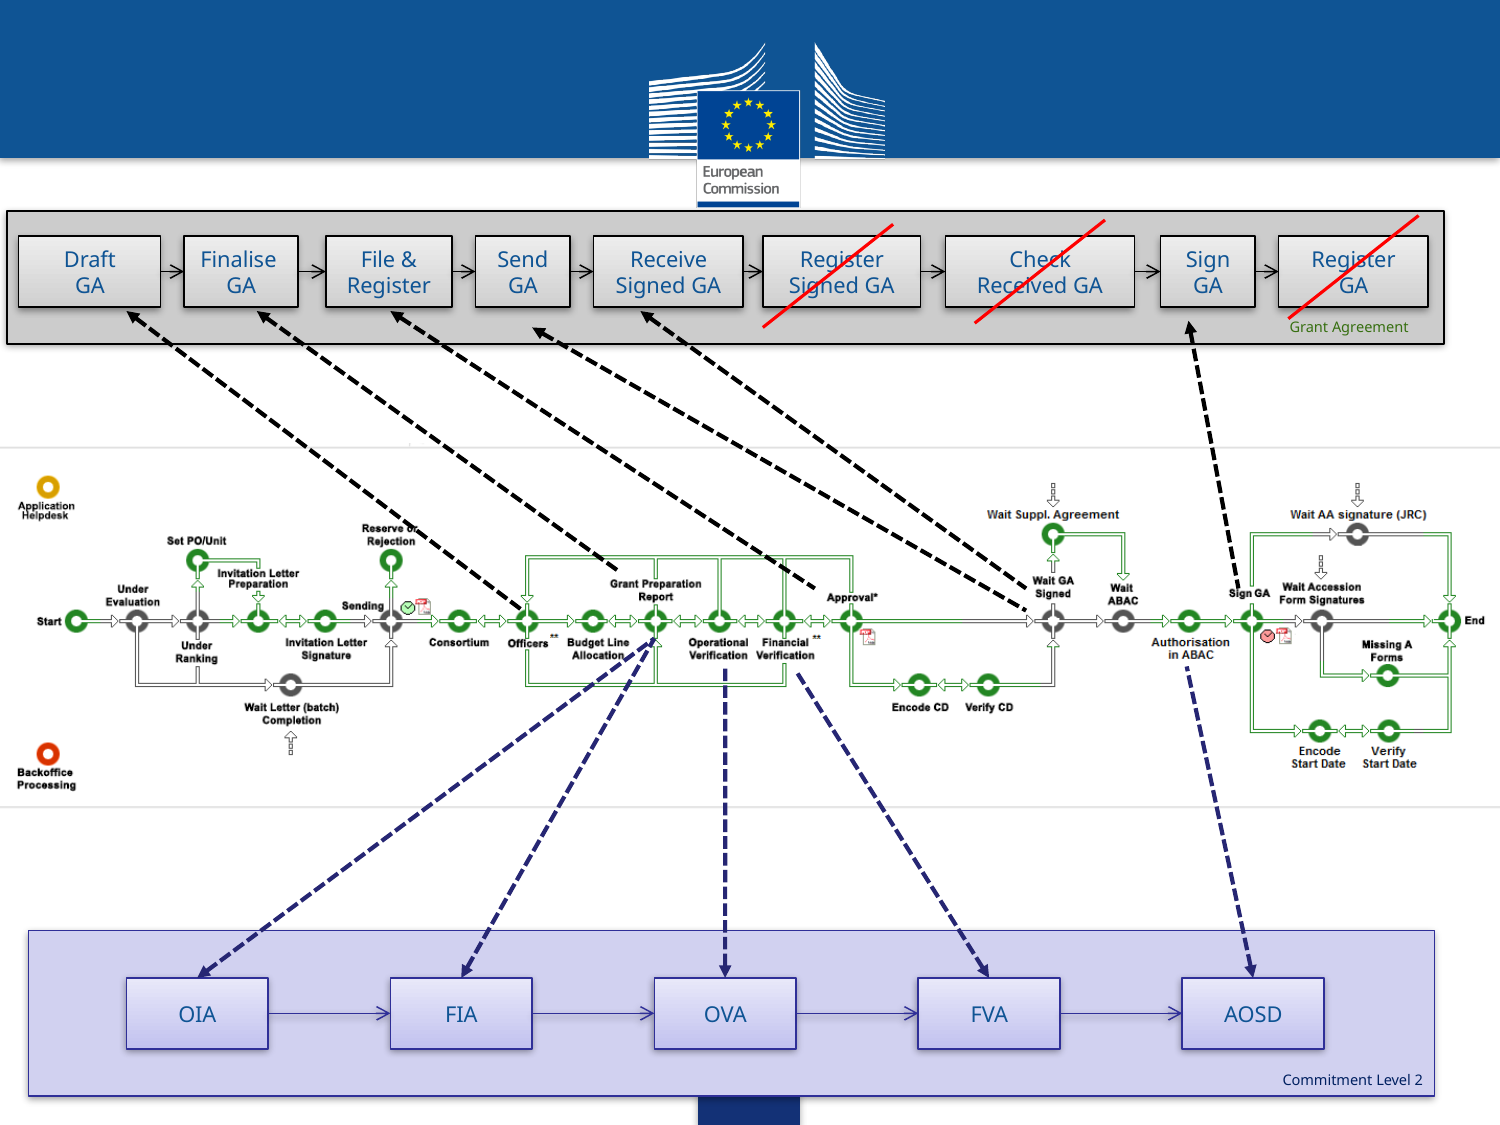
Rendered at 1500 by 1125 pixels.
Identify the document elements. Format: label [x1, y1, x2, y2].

text_box [974, 219, 1106, 324]
text_box [796, 672, 990, 979]
text_box [461, 638, 655, 979]
text_box [28, 930, 1445, 1097]
text_box [197, 638, 458, 979]
text_box [640, 310, 1027, 589]
text_box [1188, 320, 1239, 589]
picture [649, 42, 885, 208]
text_box [1186, 666, 1254, 979]
text_box [762, 224, 894, 328]
text_box [531, 327, 1027, 611]
text_box [0, 442, 1500, 809]
text_box [6, 210, 1445, 345]
text_box [1288, 215, 1419, 319]
text_box [126, 310, 523, 611]
text_box [256, 310, 389, 573]
text_box [390, 310, 639, 589]
